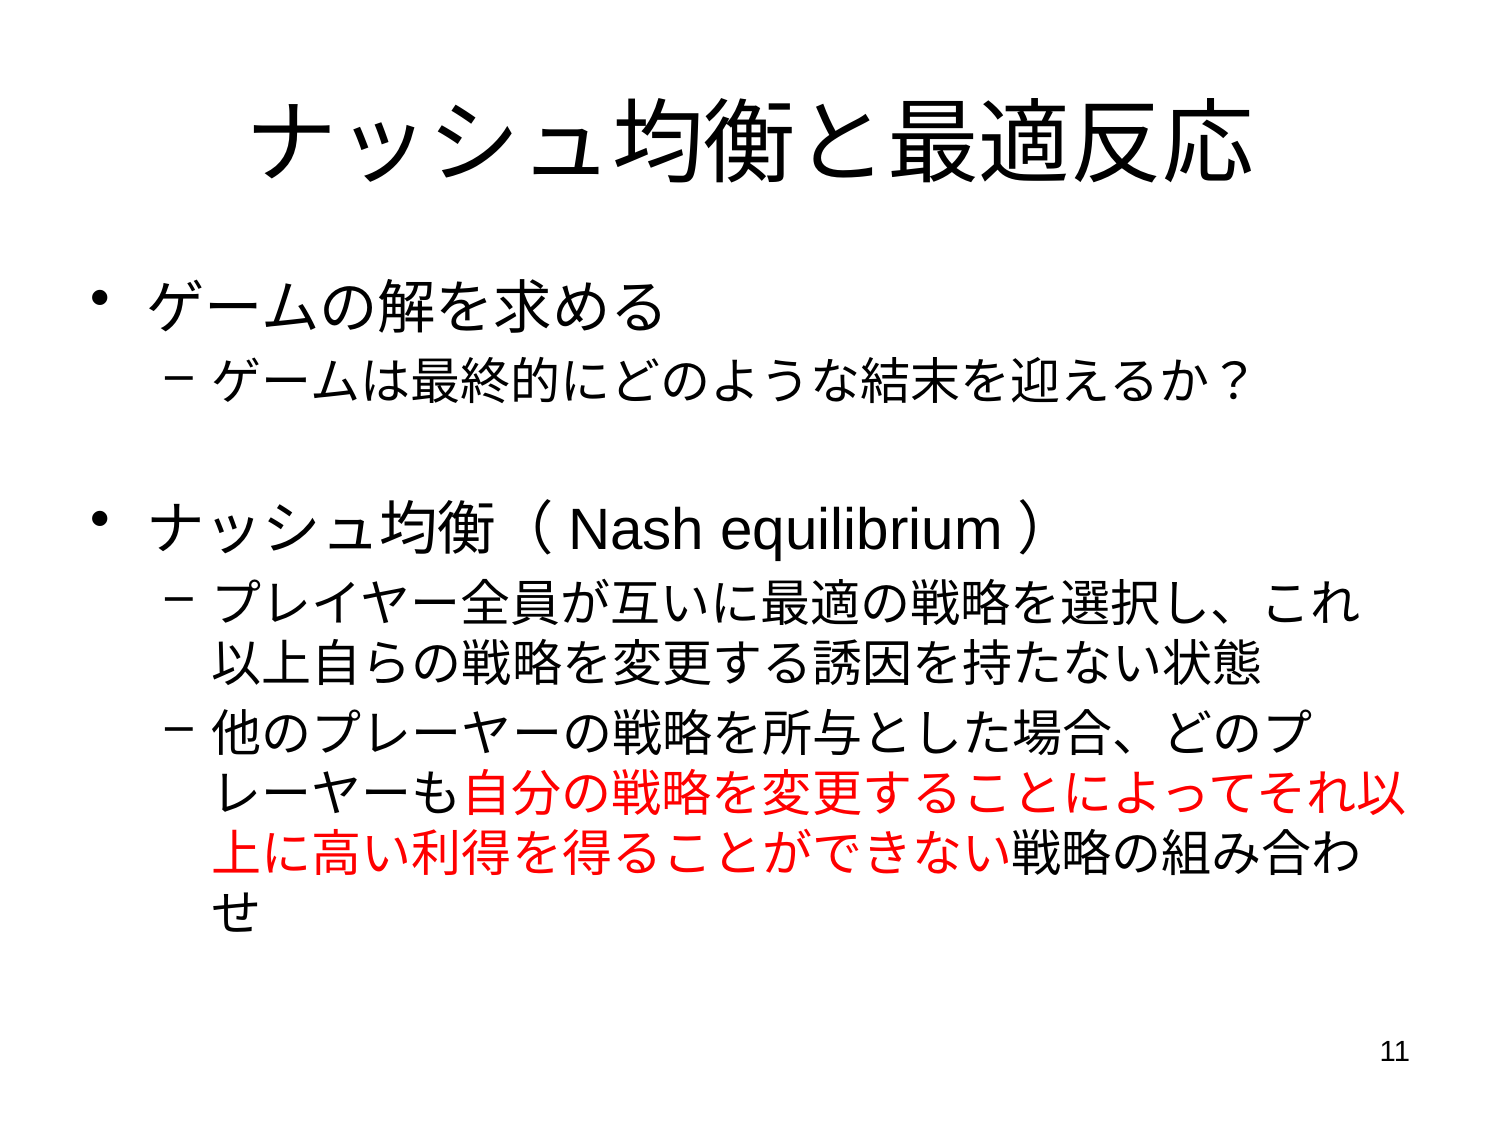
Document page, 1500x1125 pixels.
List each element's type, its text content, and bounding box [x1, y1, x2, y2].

title ナッシュ均衡と最適反応 [75, 45, 1425, 233]
slide_number 11 [1074, 1024, 1426, 1103]
list ゲームの解を求める ゲームは最終的にどのような結末を迎えるか？ ナッシュ均衡（Nash equilibrium） プレイヤー全員が互いに最適の戦略を選択し、これ以上自らの戦略を変更する誘因を持たない状態 他のプレーヤーの戦略を所与とした場合、どのプレーヤーも自分の戦略を変更することによってそれ以上に高い利得を得ることができない戦略の組み合わせ [75, 262, 1425, 1005]
